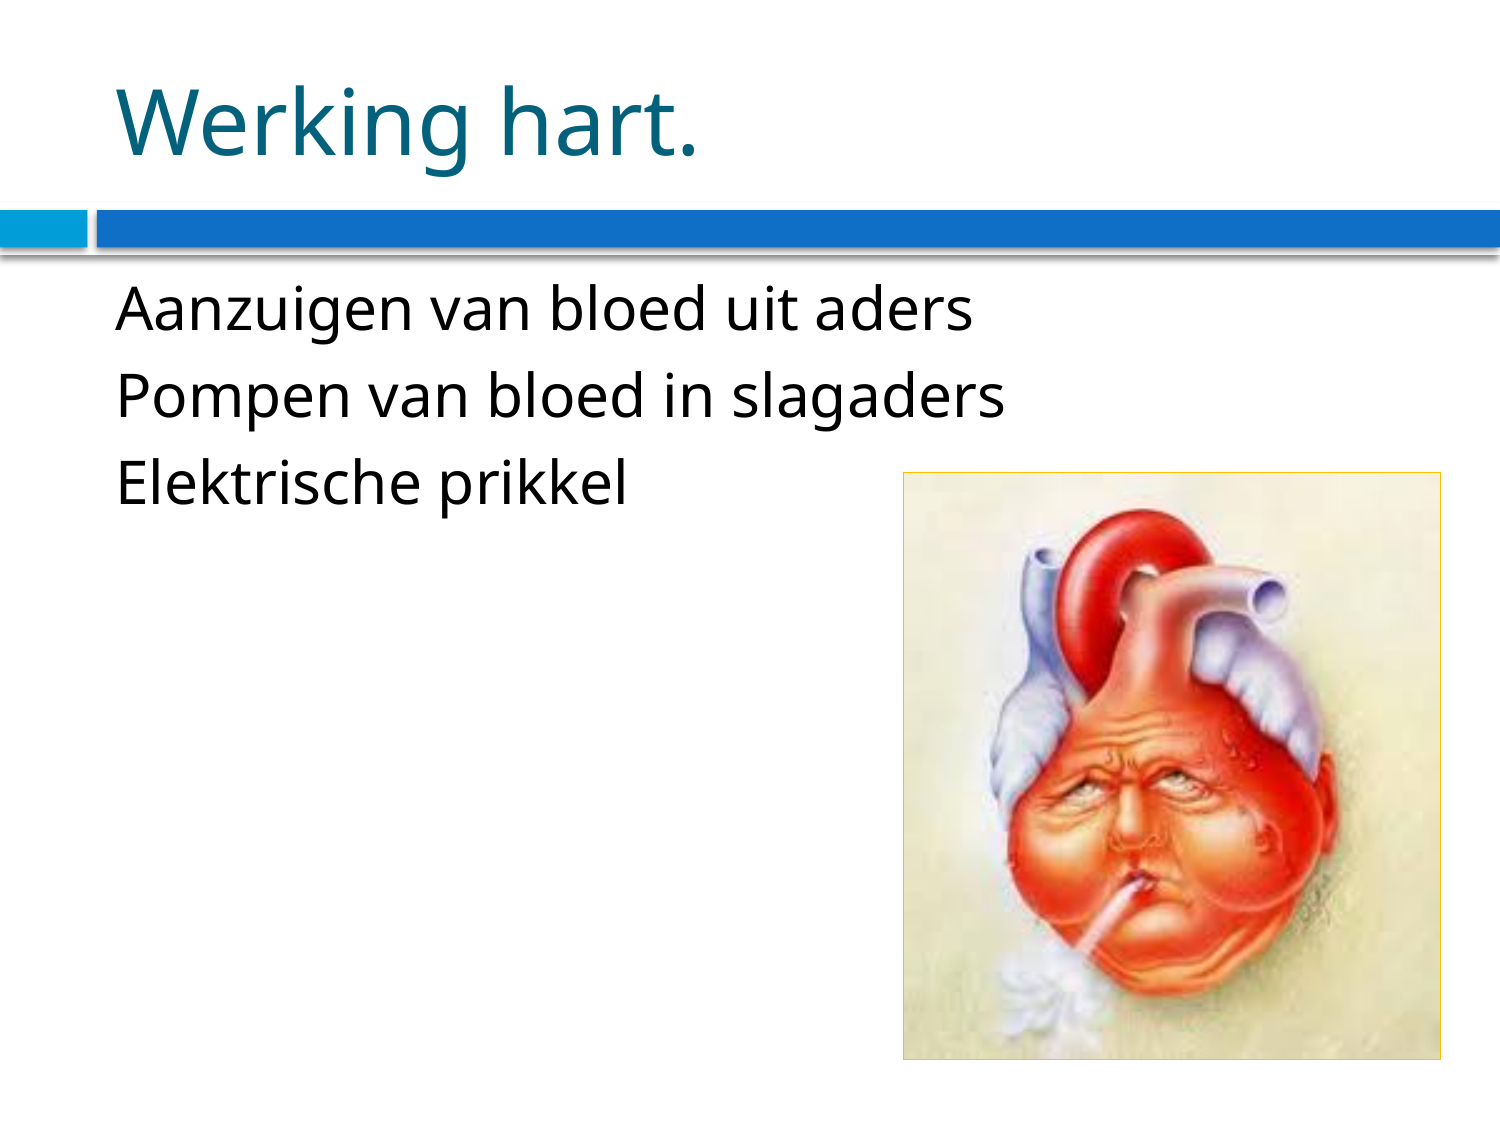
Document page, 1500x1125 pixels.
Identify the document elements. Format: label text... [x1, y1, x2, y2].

picture [903, 472, 1441, 1060]
list Aanzuigen van bloed uit aders Pompen van bloed in slagaders Elektrische prikkel [100, 262, 1438, 1000]
title Werking hart. [100, 37, 1438, 200]
